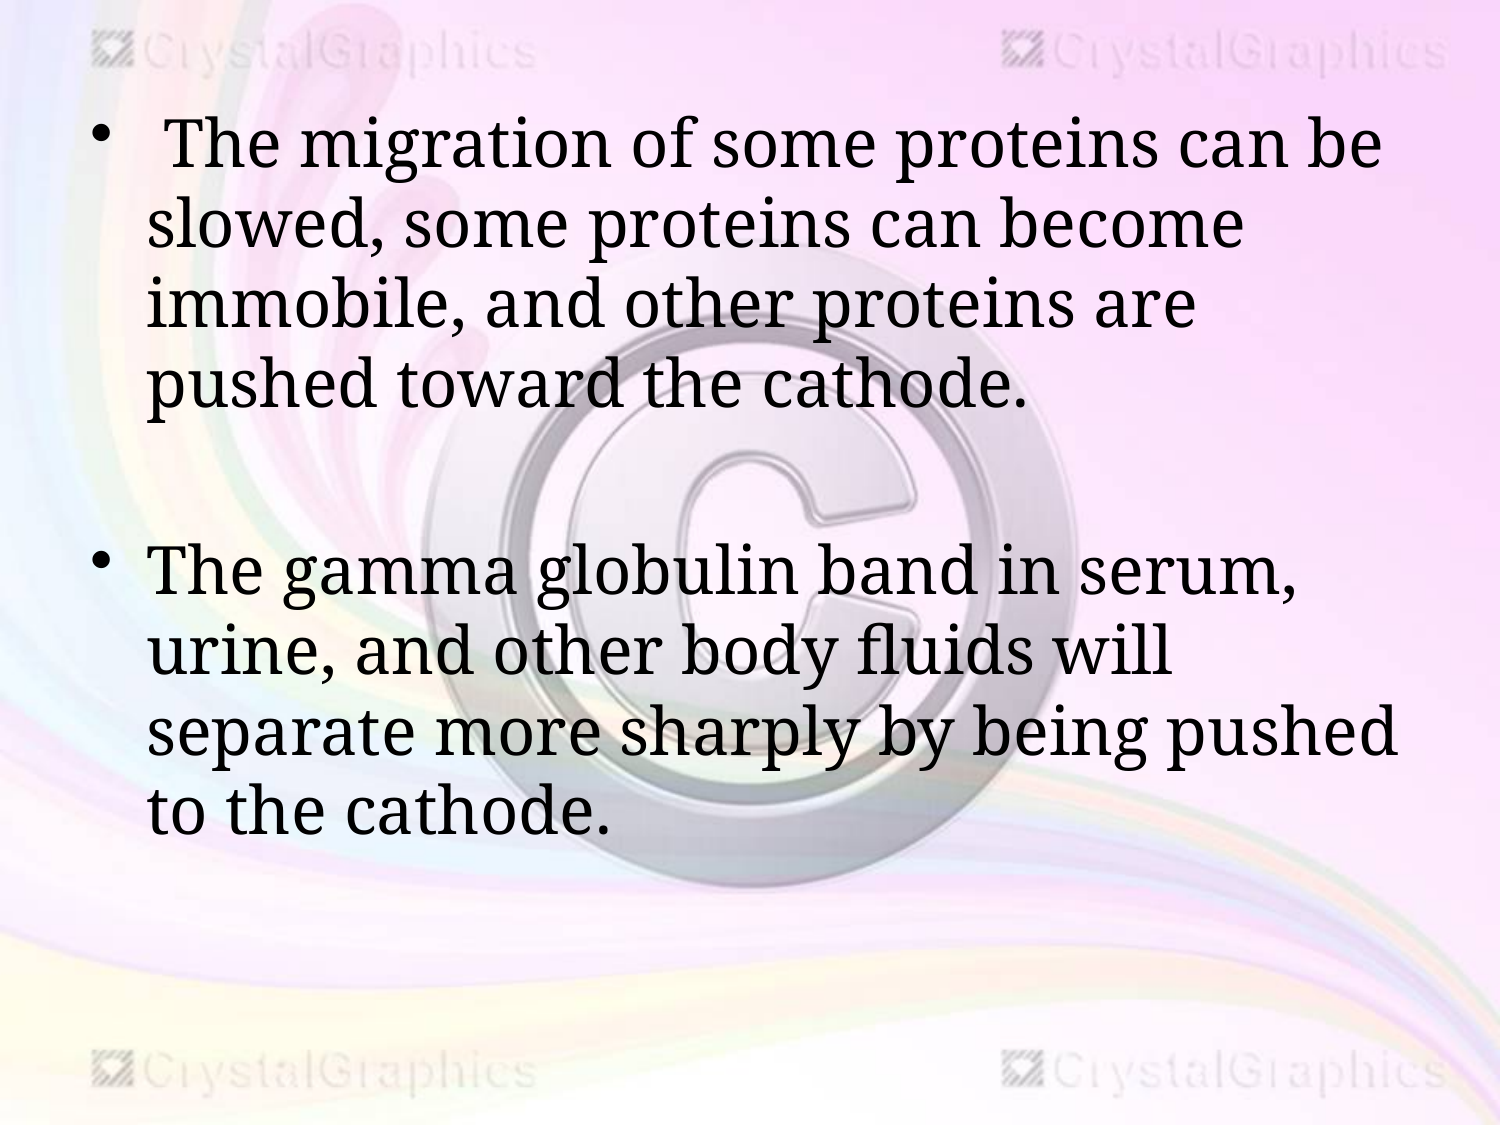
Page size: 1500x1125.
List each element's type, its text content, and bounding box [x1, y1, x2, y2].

list The migration of some proteins can be slowed, some proteins can become immobile, and other proteins are pushed toward the cathode. The gamma globulin band in serum, urine, and other body fluids will separate more sharply by being pushed to the cathode. [74, 0, 1426, 1006]
picture [0, 0, 1500, 1125]
